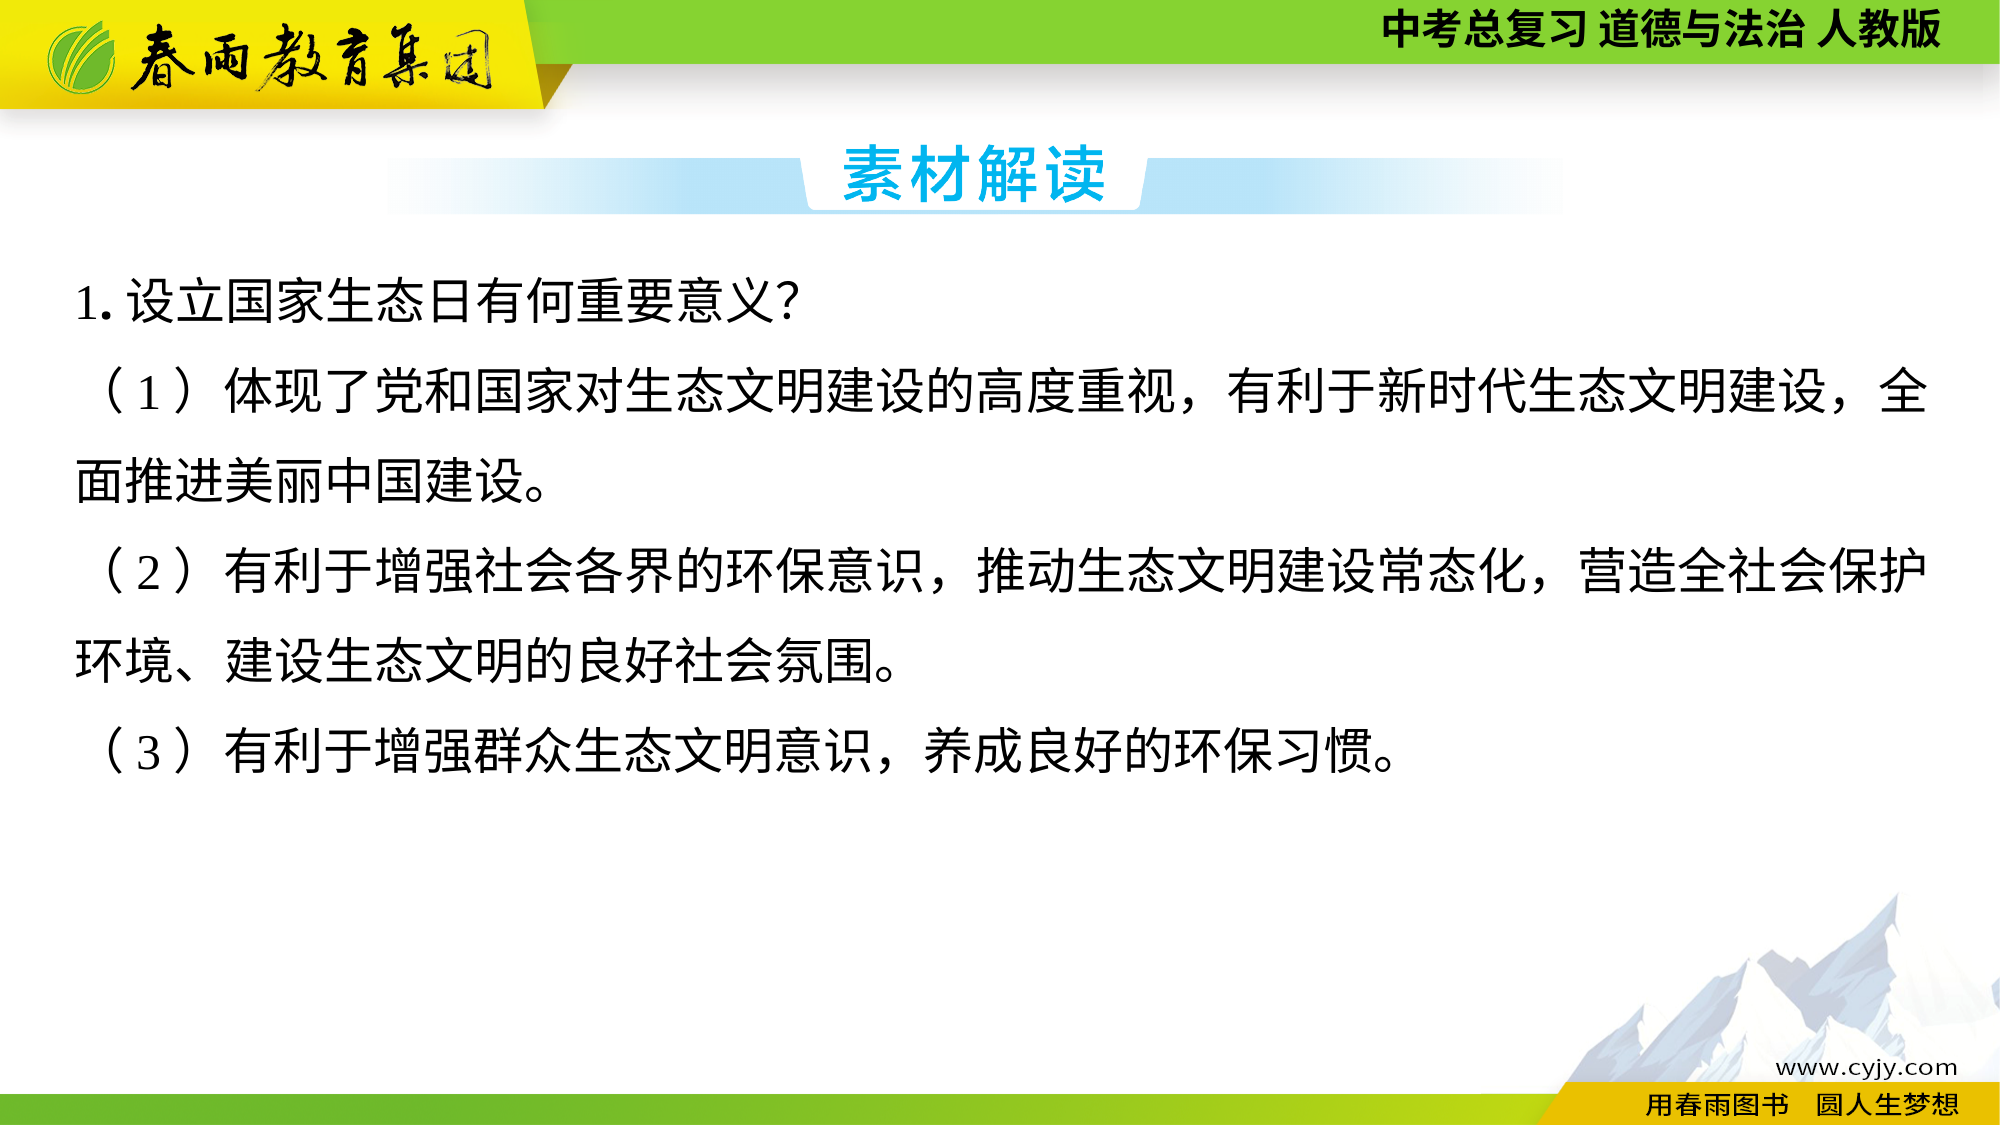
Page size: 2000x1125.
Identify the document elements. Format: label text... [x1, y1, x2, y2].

list 1.设立国家生态日有何重要意义？ （1）体现了党和国家对生态文明建设的高度重视，有利于新时代生态文明建设，全面推进美丽中国建设。 （2）有利于增强社会各界的环保意识，推动生态文明建设常态化，营造全社会保护环境、建设生态文明的良好社会氛围。 （3）有利于增强群众生态文明意识，养成良好的环保习惯。 [59, 231, 1944, 781]
picture [0, 0, 2000, 1125]
